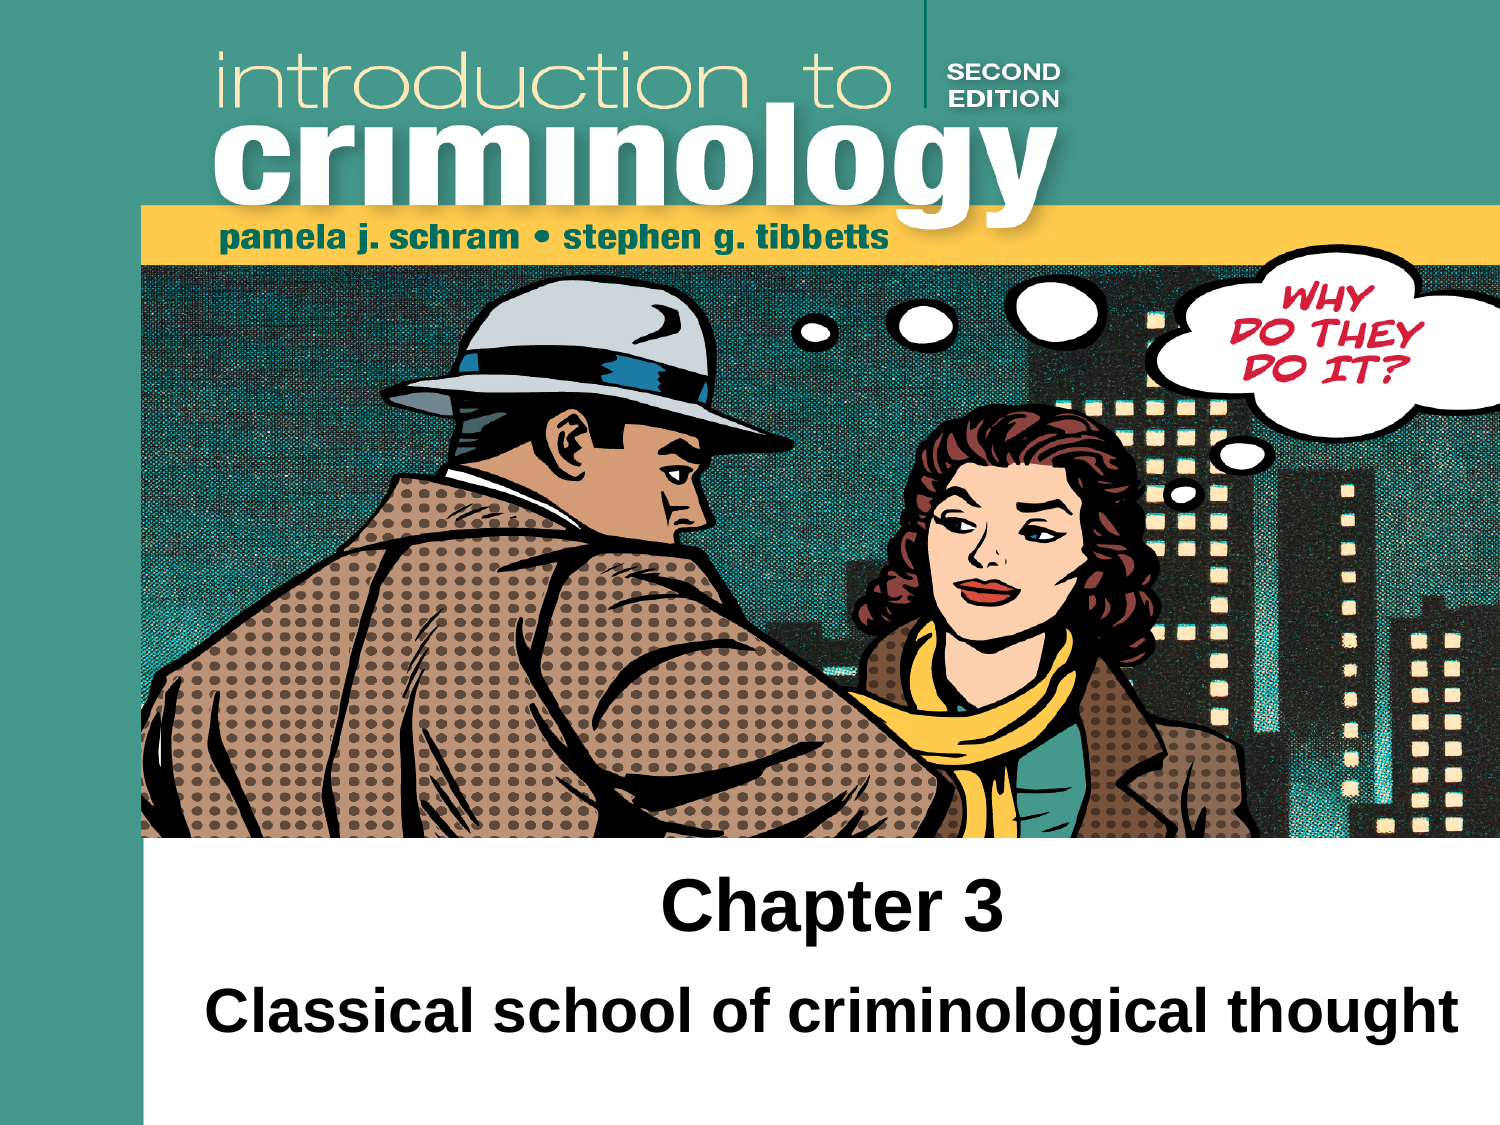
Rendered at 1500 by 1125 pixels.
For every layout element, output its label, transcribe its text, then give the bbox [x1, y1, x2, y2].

title Chapter 3 [186, 844, 1480, 956]
picture [0, 0, 1500, 1125]
list Classical school of criminological thought [162, 970, 1500, 1081]
